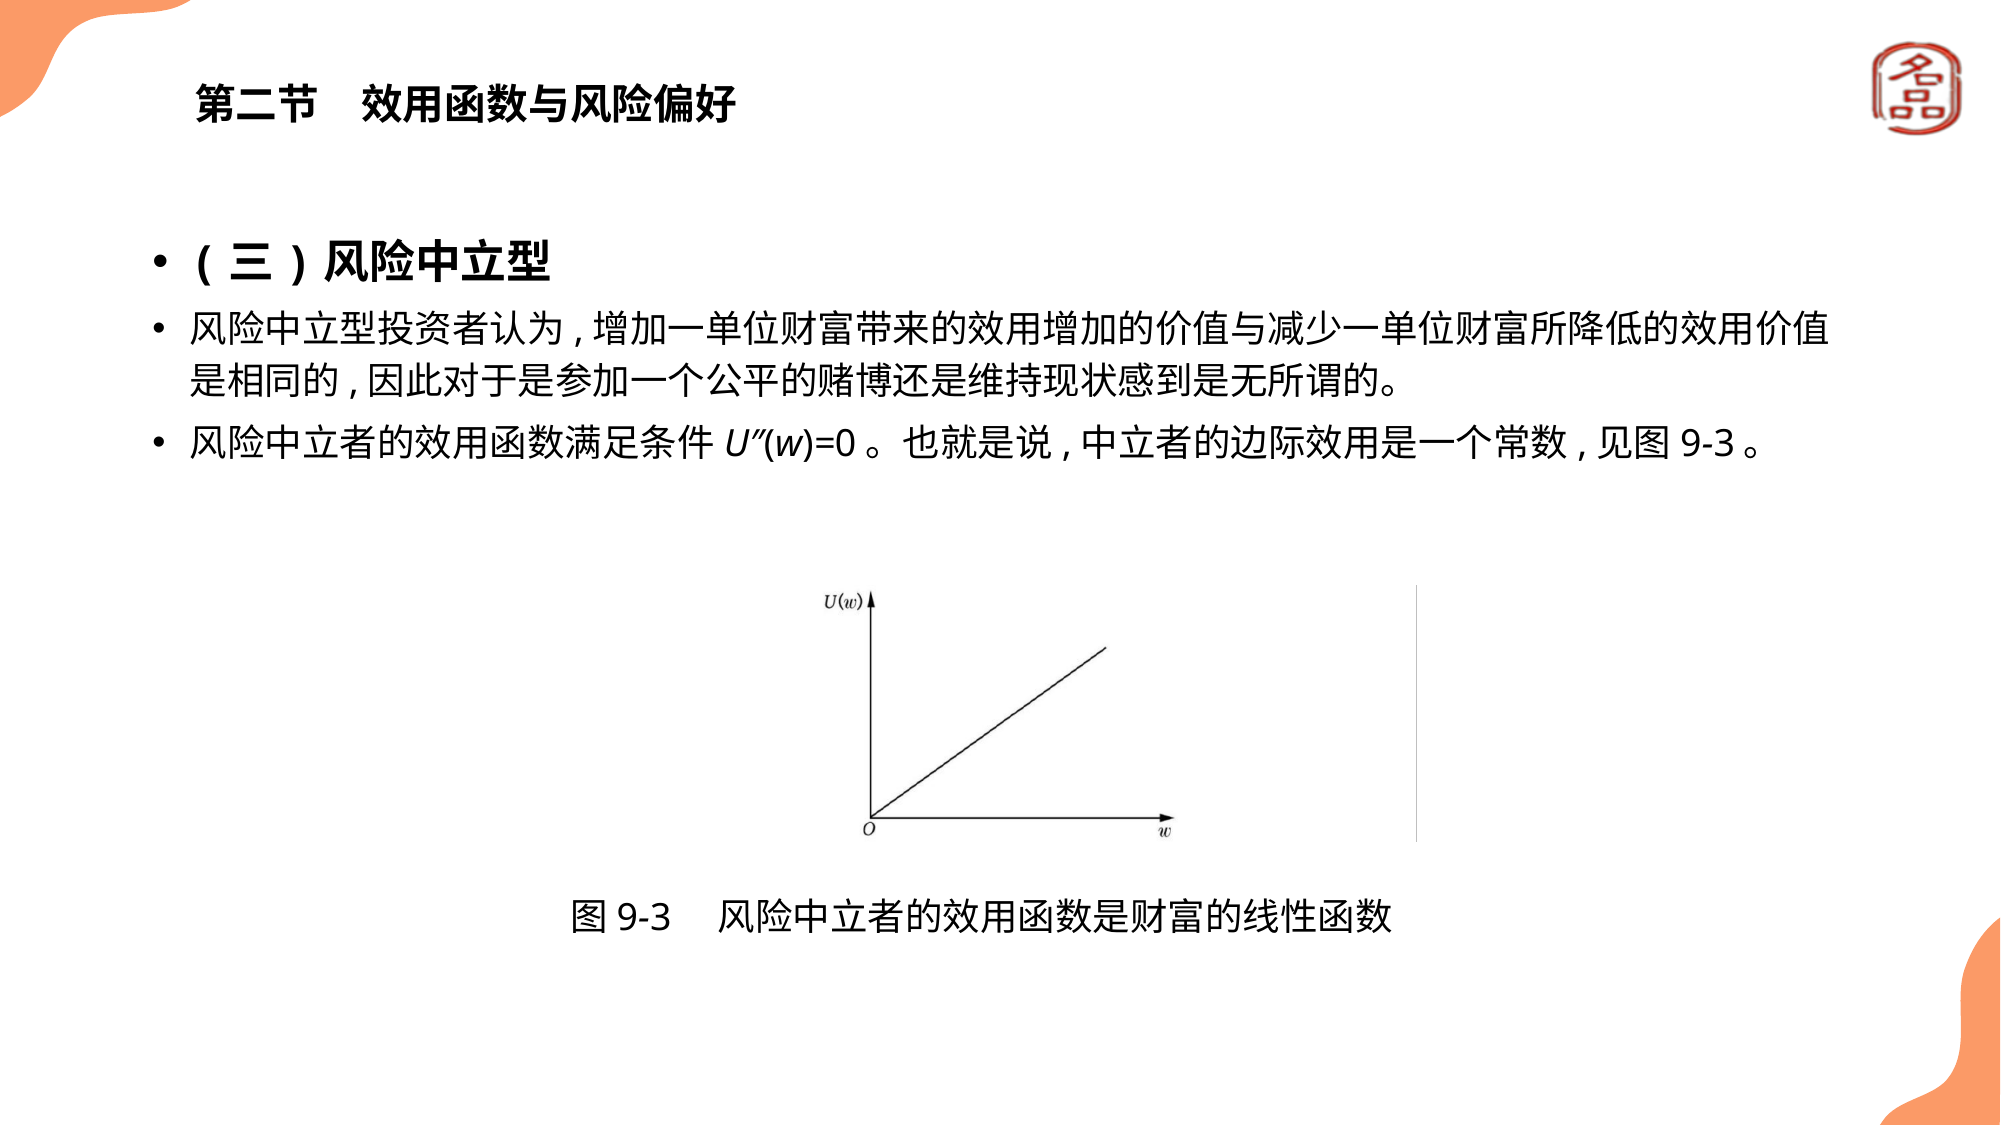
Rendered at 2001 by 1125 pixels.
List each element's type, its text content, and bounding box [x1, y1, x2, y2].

picture [1861, 10, 1990, 147]
text_box 图9-3 风险中立者的效用函数是财富的线性函数 [555, 886, 1514, 946]
picture [583, 585, 1417, 843]
title 第二节 效用函数与风险偏好 [137, 60, 1863, 152]
list (三)风险中立型 风险中立型投资者认为,增加一单位财富带来的效用增加的价值与减少一单位财富所降低的效用价值是相同的,因此对于是参加一个公平的赌博还是维持现状感到是无所谓的。 风险中立者的效用函数满足条件U″(w)=0。也就是说,中立者的边际效用是一个常数,见图9-3。 [137, 217, 1863, 1031]
